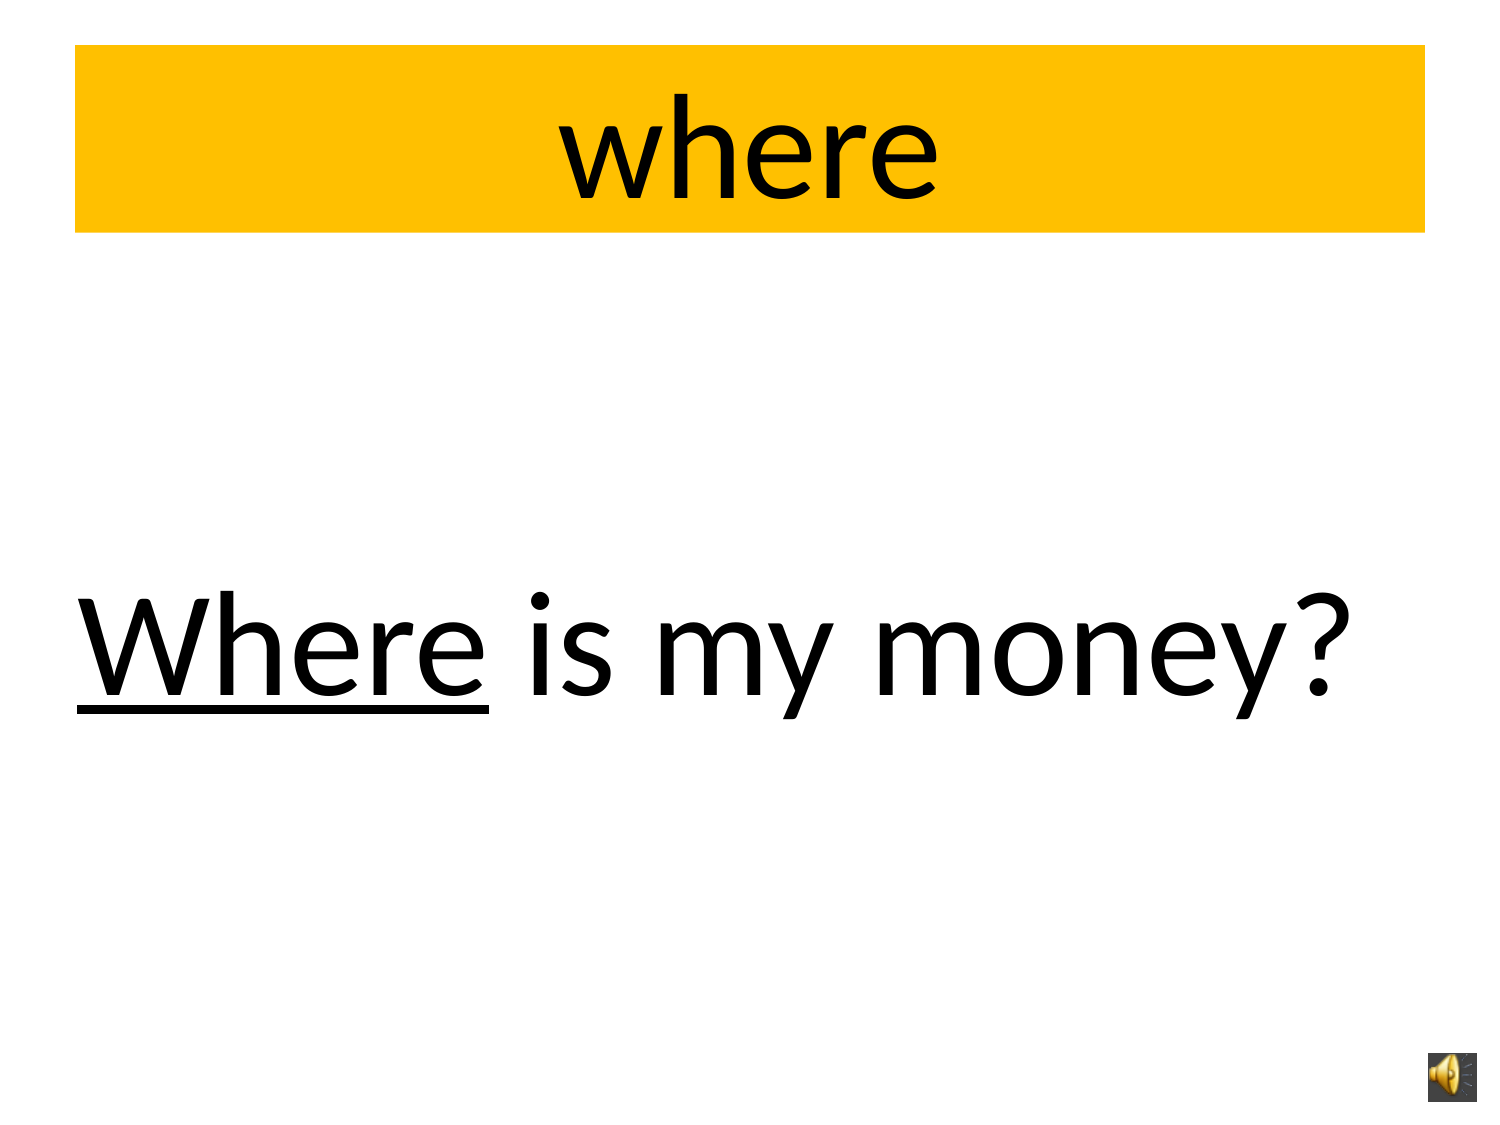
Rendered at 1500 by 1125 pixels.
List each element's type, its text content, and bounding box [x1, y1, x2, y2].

title where [75, 45, 1425, 233]
picture [1427, 1052, 1478, 1103]
list Where is my money? [62, 537, 1413, 738]
